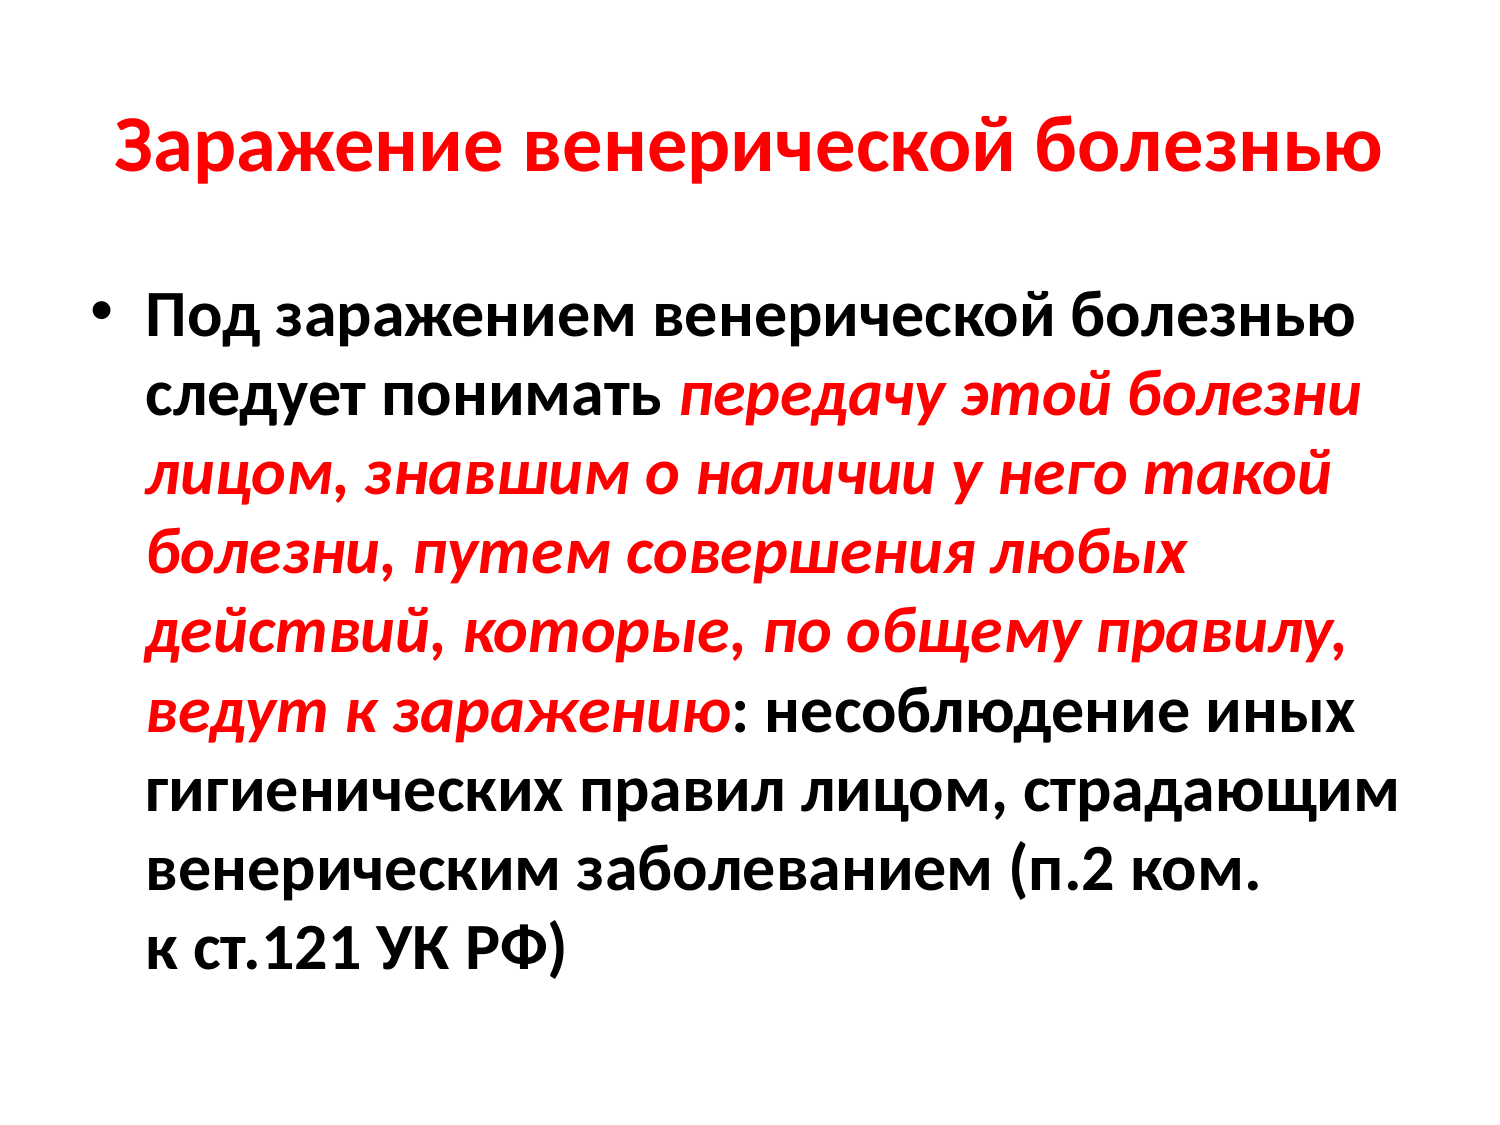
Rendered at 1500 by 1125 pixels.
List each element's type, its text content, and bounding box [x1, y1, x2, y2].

list Под заражением венерической болезнью следует понимать передачу этой болезни лицом, знавшим о наличии у него такой болезни, путем совершения любых действий, которые, по общему правилу, ведут к заражению: несоблюдение иных гигиенических правил лицом, страдающим венерическим заболеванием (п.2 ком. к ст.121 УК РФ) [74, 262, 1426, 1006]
title Заражение венерической болезнью [74, 44, 1426, 233]
